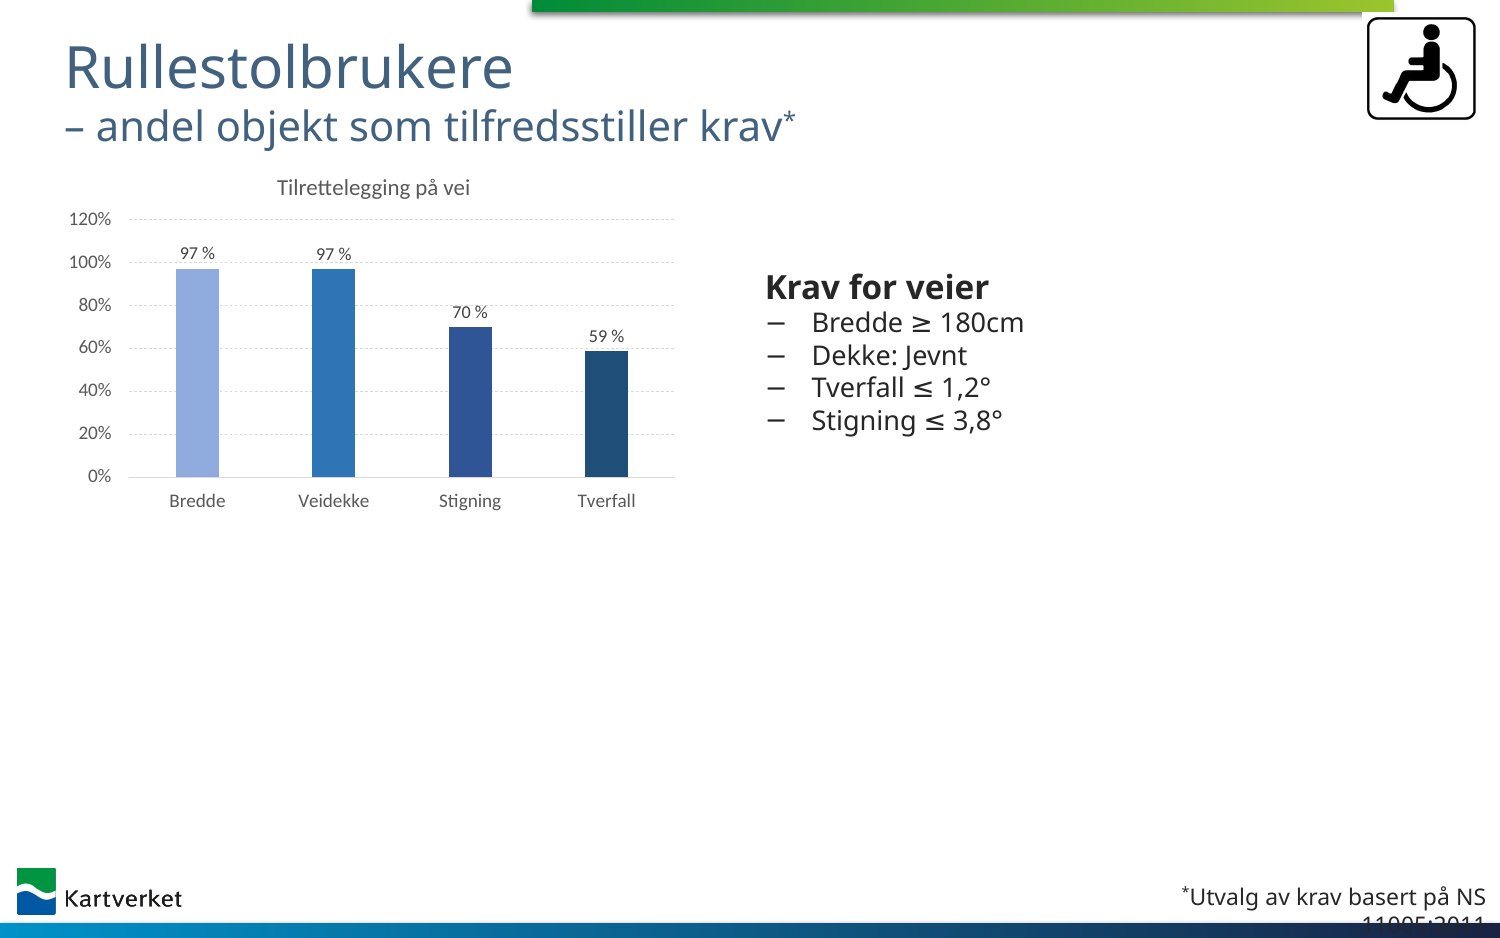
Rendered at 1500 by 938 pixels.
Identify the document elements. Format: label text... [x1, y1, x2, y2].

text_box Rullestolbrukere – andel objekt som tilfredsstiller krav* [49, 25, 1431, 158]
text_box Krav for veier Bredde ≥ 180cm Dekke: Jevnt Tverfall ≤ 1,2° Stigning ≤ 3,8° [750, 258, 1234, 444]
picture [1362, 12, 1481, 126]
text_box *Utvalg av krav basert på NS 11005:2011 [1068, 873, 1500, 938]
picture [62, 166, 686, 519]
